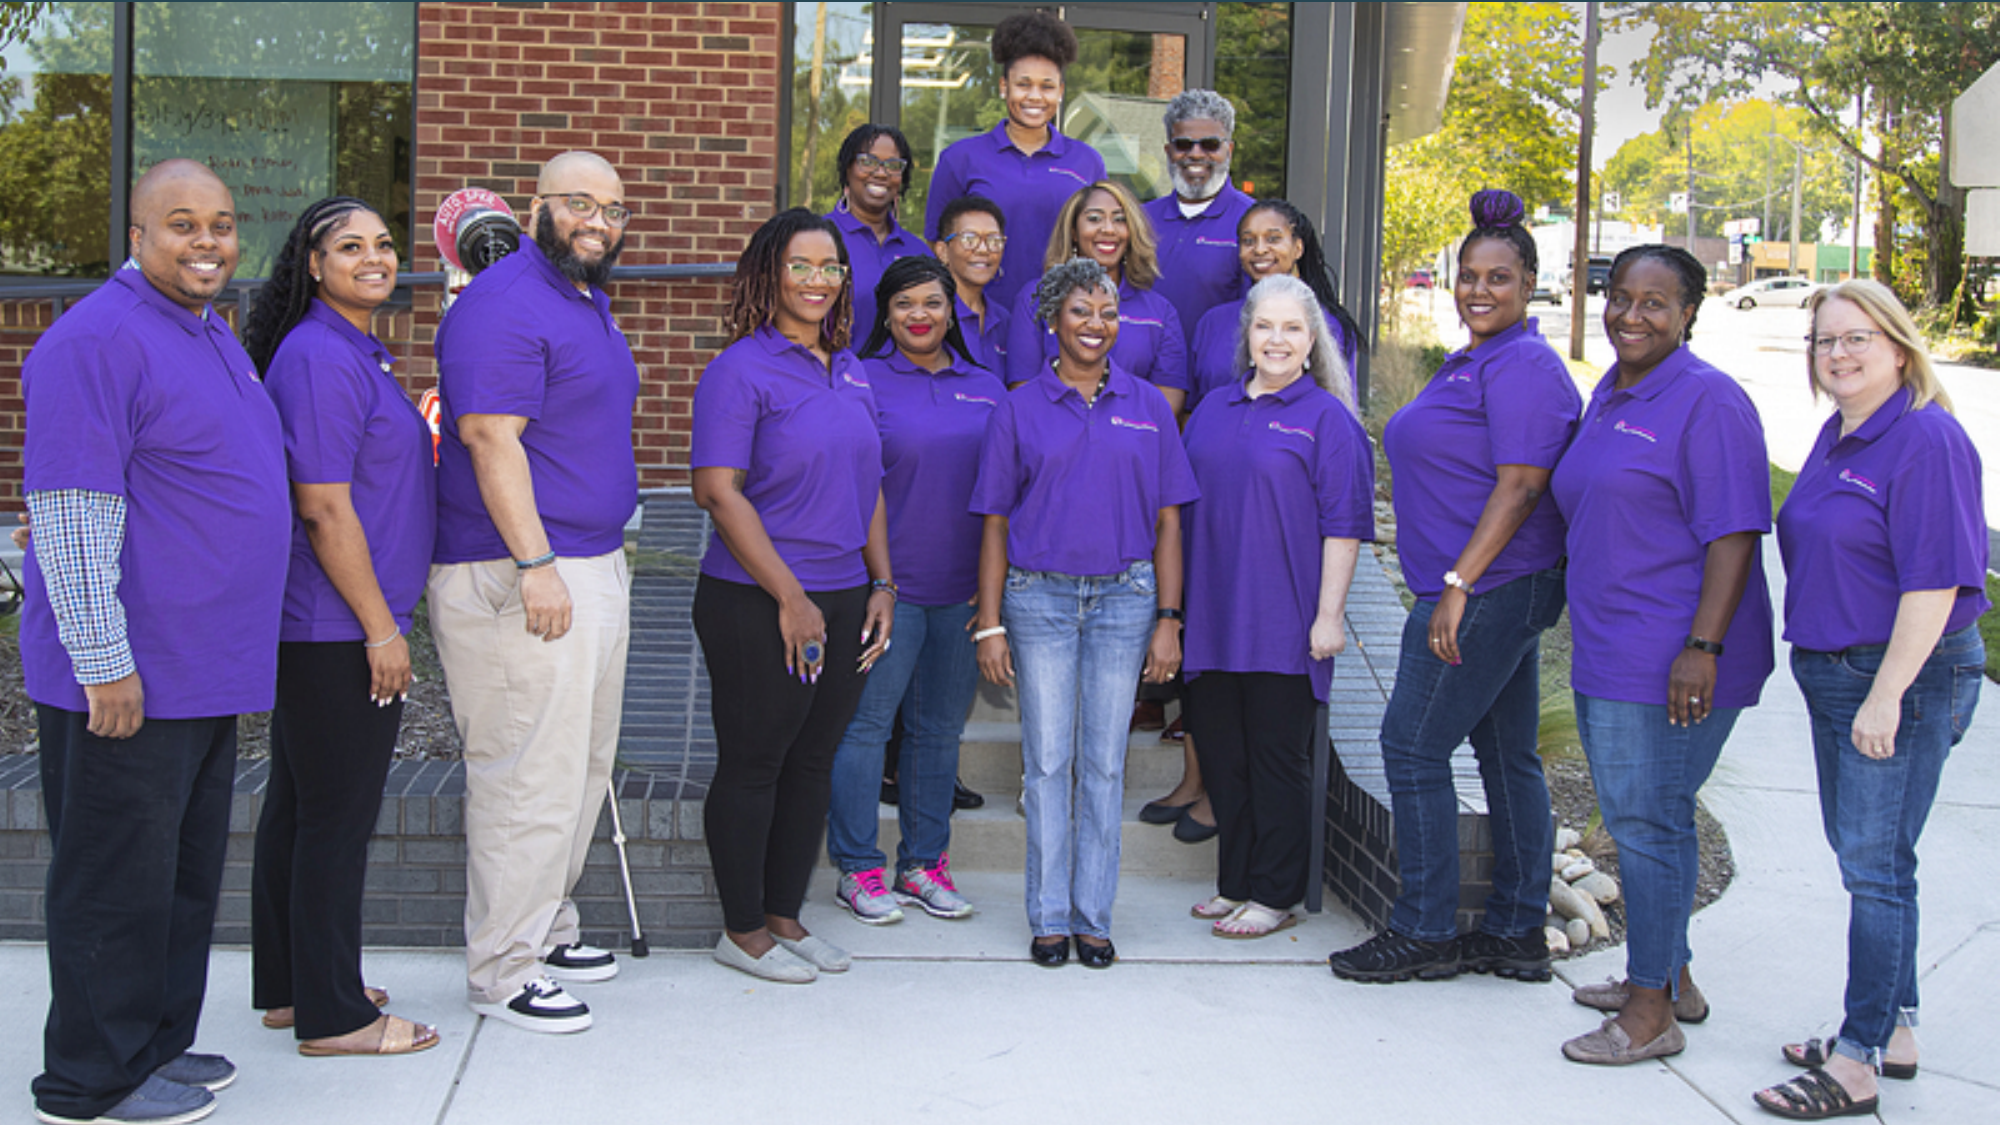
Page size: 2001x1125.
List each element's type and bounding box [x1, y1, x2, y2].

list [0, 2, 2000, 1125]
